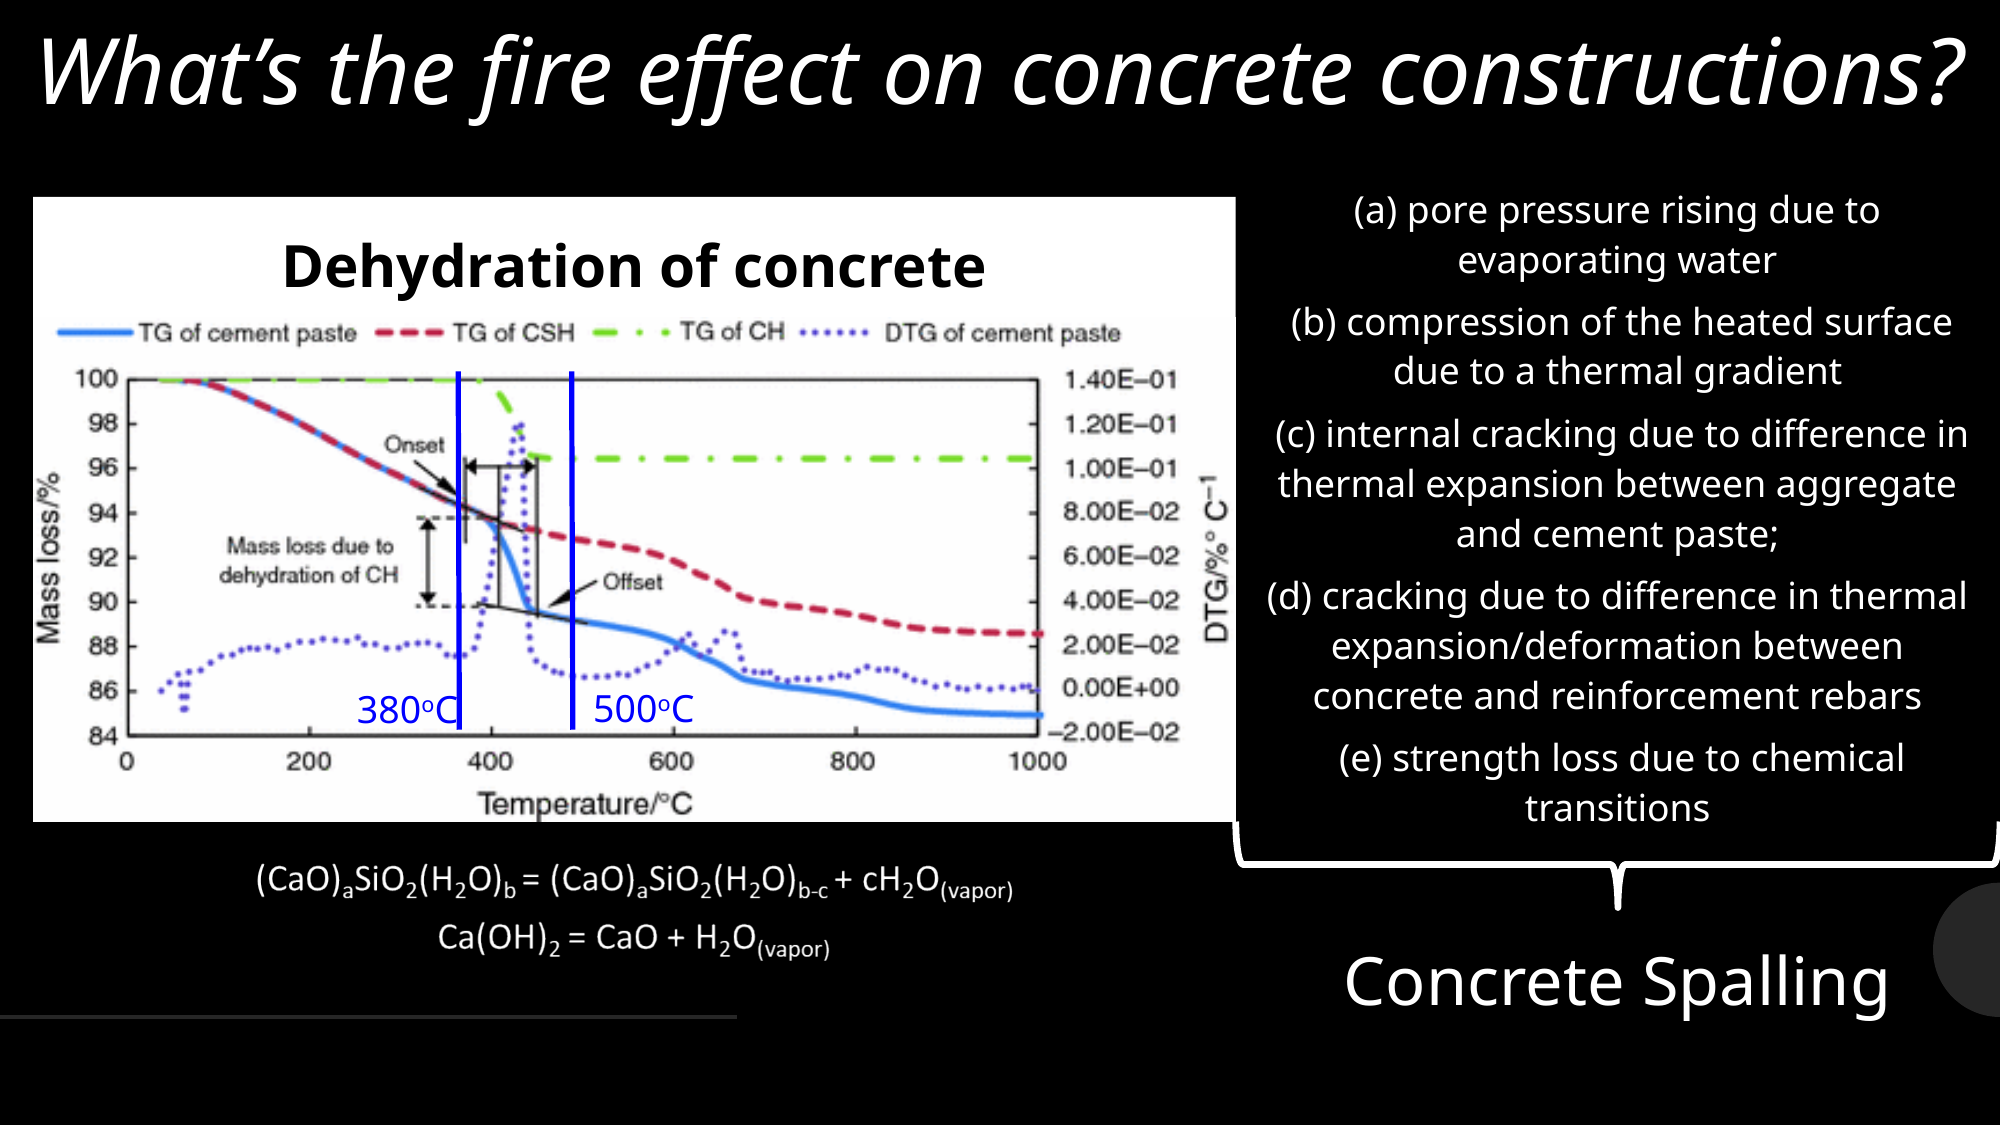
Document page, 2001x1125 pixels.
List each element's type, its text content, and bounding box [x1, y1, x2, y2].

text_box Concrete Spalling [1235, 930, 2000, 1026]
text_box (a) pore pressure rising due to evaporating water (b) compression of the heated surface due to a thermal gradient (c) internal cracking due to difference in thermal expansion between aggregate and cement paste; (d) cracking due to difference in thermal expansion/deformation between concrete and reinforcement rebars (e) strength loss due to chemical transitions [1235, 167, 2000, 821]
text_box What’s the fire effect on concrete constructions? [0, 3, 2000, 147]
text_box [33, 196, 1236, 822]
picture [216, 842, 1053, 982]
text_box [1235, 821, 2000, 909]
